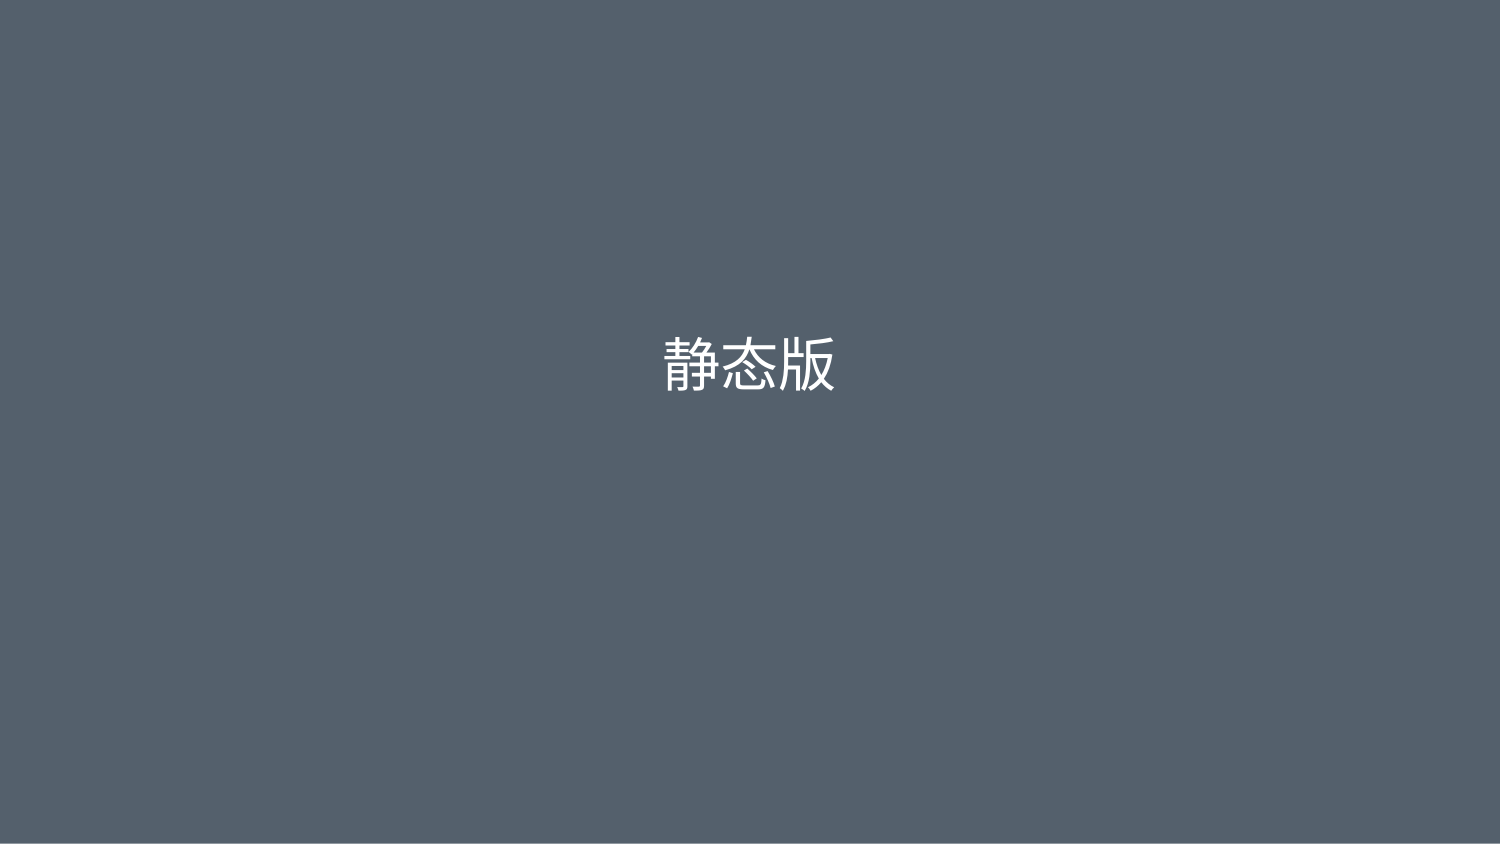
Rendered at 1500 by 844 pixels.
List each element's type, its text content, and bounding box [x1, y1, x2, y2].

text_box 静态版 [565, 320, 935, 410]
